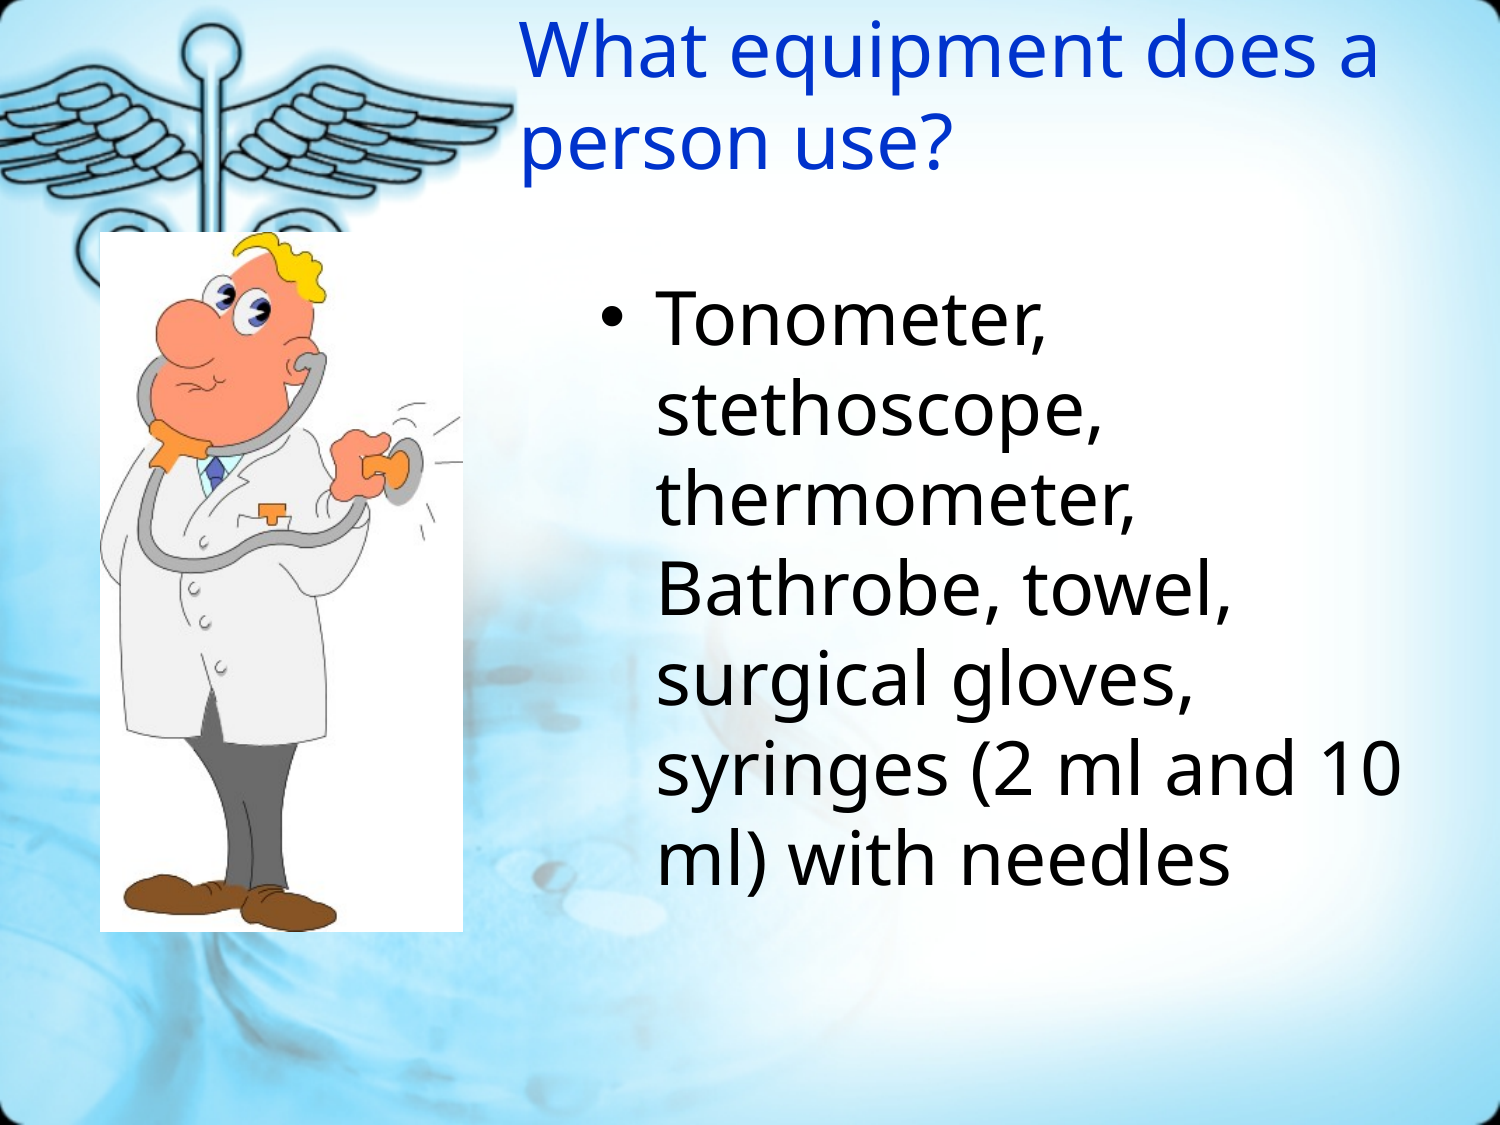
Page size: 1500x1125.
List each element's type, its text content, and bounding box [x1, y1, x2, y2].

list Tonometer, stethoscope, thermometer, Bathrobe, towel, surgical gloves, syringes (2 ml and 10 ml) with needles [584, 262, 1465, 1005]
title What equipment does a person use? [503, 45, 1465, 233]
picture [0, 0, 1500, 1125]
